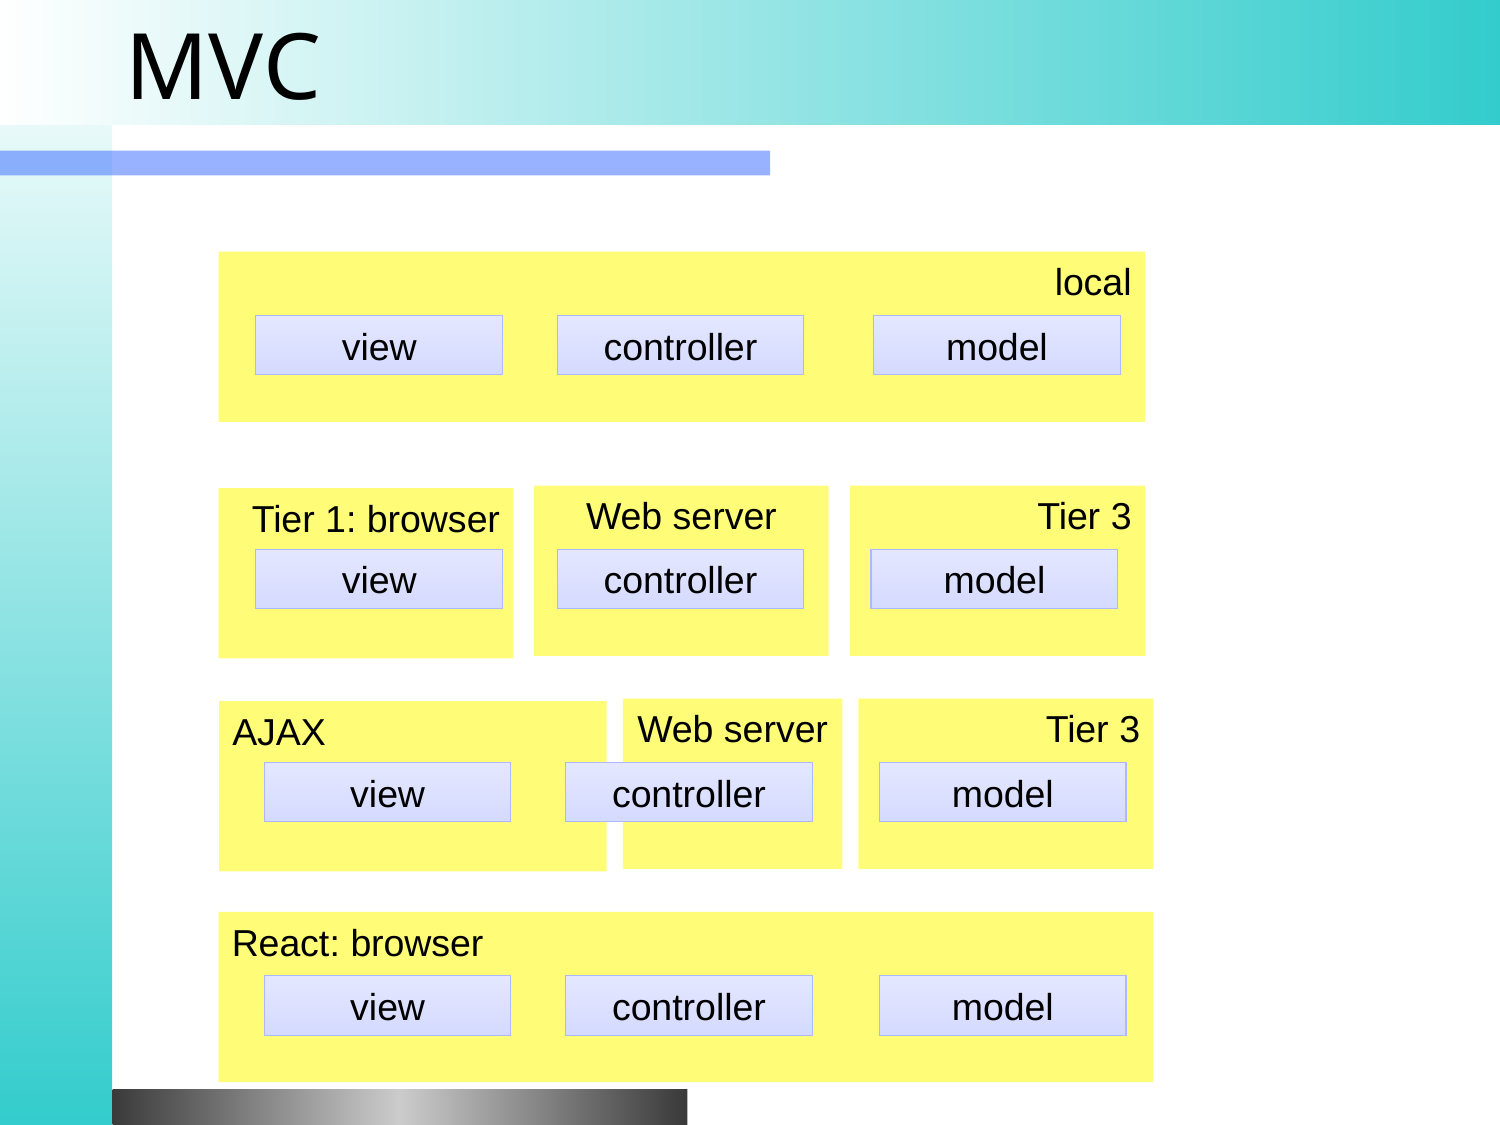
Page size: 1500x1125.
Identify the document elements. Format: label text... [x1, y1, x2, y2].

text_box view [264, 975, 511, 1036]
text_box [218, 251, 1145, 422]
text_box controller [565, 762, 813, 822]
text_box Tier 3 [849, 485, 1145, 656]
text_box Tier 3 [858, 698, 1154, 869]
text_box view [255, 549, 503, 609]
text_box model [870, 549, 1118, 609]
text_box React: browser [218, 911, 1154, 1083]
text_box controller [565, 975, 813, 1036]
text_box AJAX [219, 701, 607, 872]
title MVC [110, 0, 1388, 127]
text_box Web server [533, 485, 829, 656]
text_box view [264, 762, 511, 822]
text_box model [879, 762, 1127, 822]
text_box Tier 1: browser [218, 488, 514, 659]
text_box Web server [622, 698, 843, 869]
text_box model [879, 975, 1127, 1036]
text_box controller [557, 549, 804, 609]
